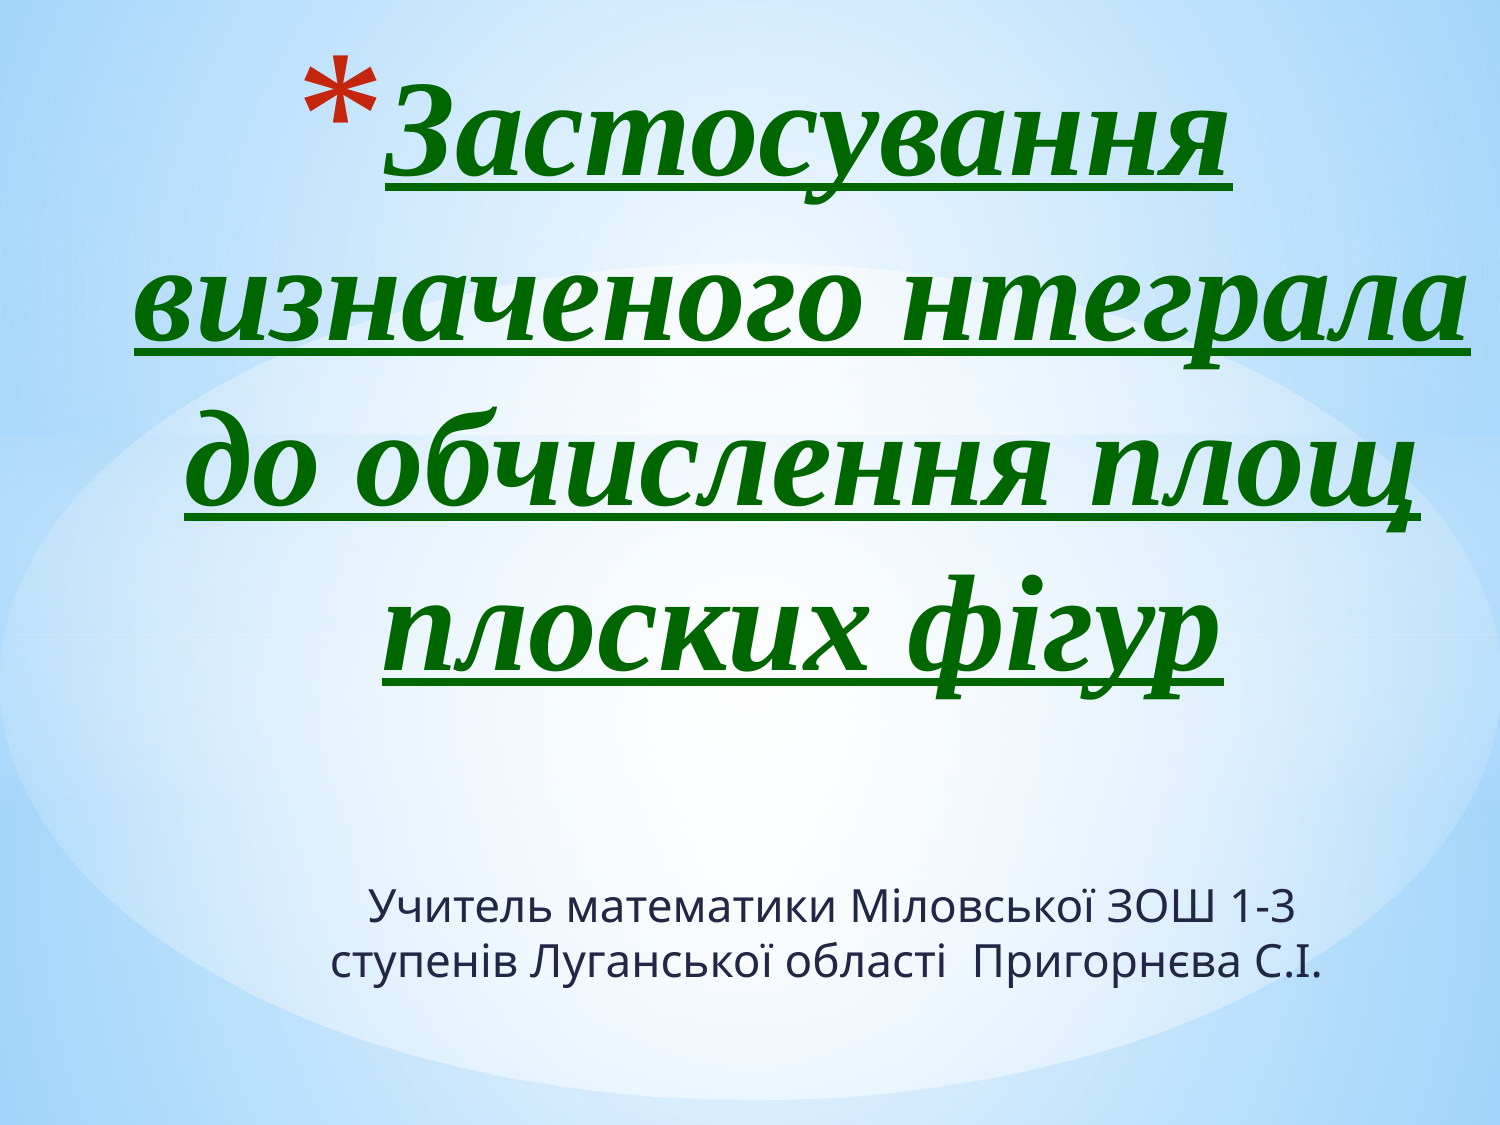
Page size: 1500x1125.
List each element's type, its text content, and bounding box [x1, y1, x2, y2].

subtitle Учитель математики Міловської ЗОШ 1-3 ступенів Луганської області Пригорнєва С.І. [241, 869, 1412, 1047]
title Застосування визначеного нтеграла до обчислення площ плоских фігур [0, 30, 1500, 783]
